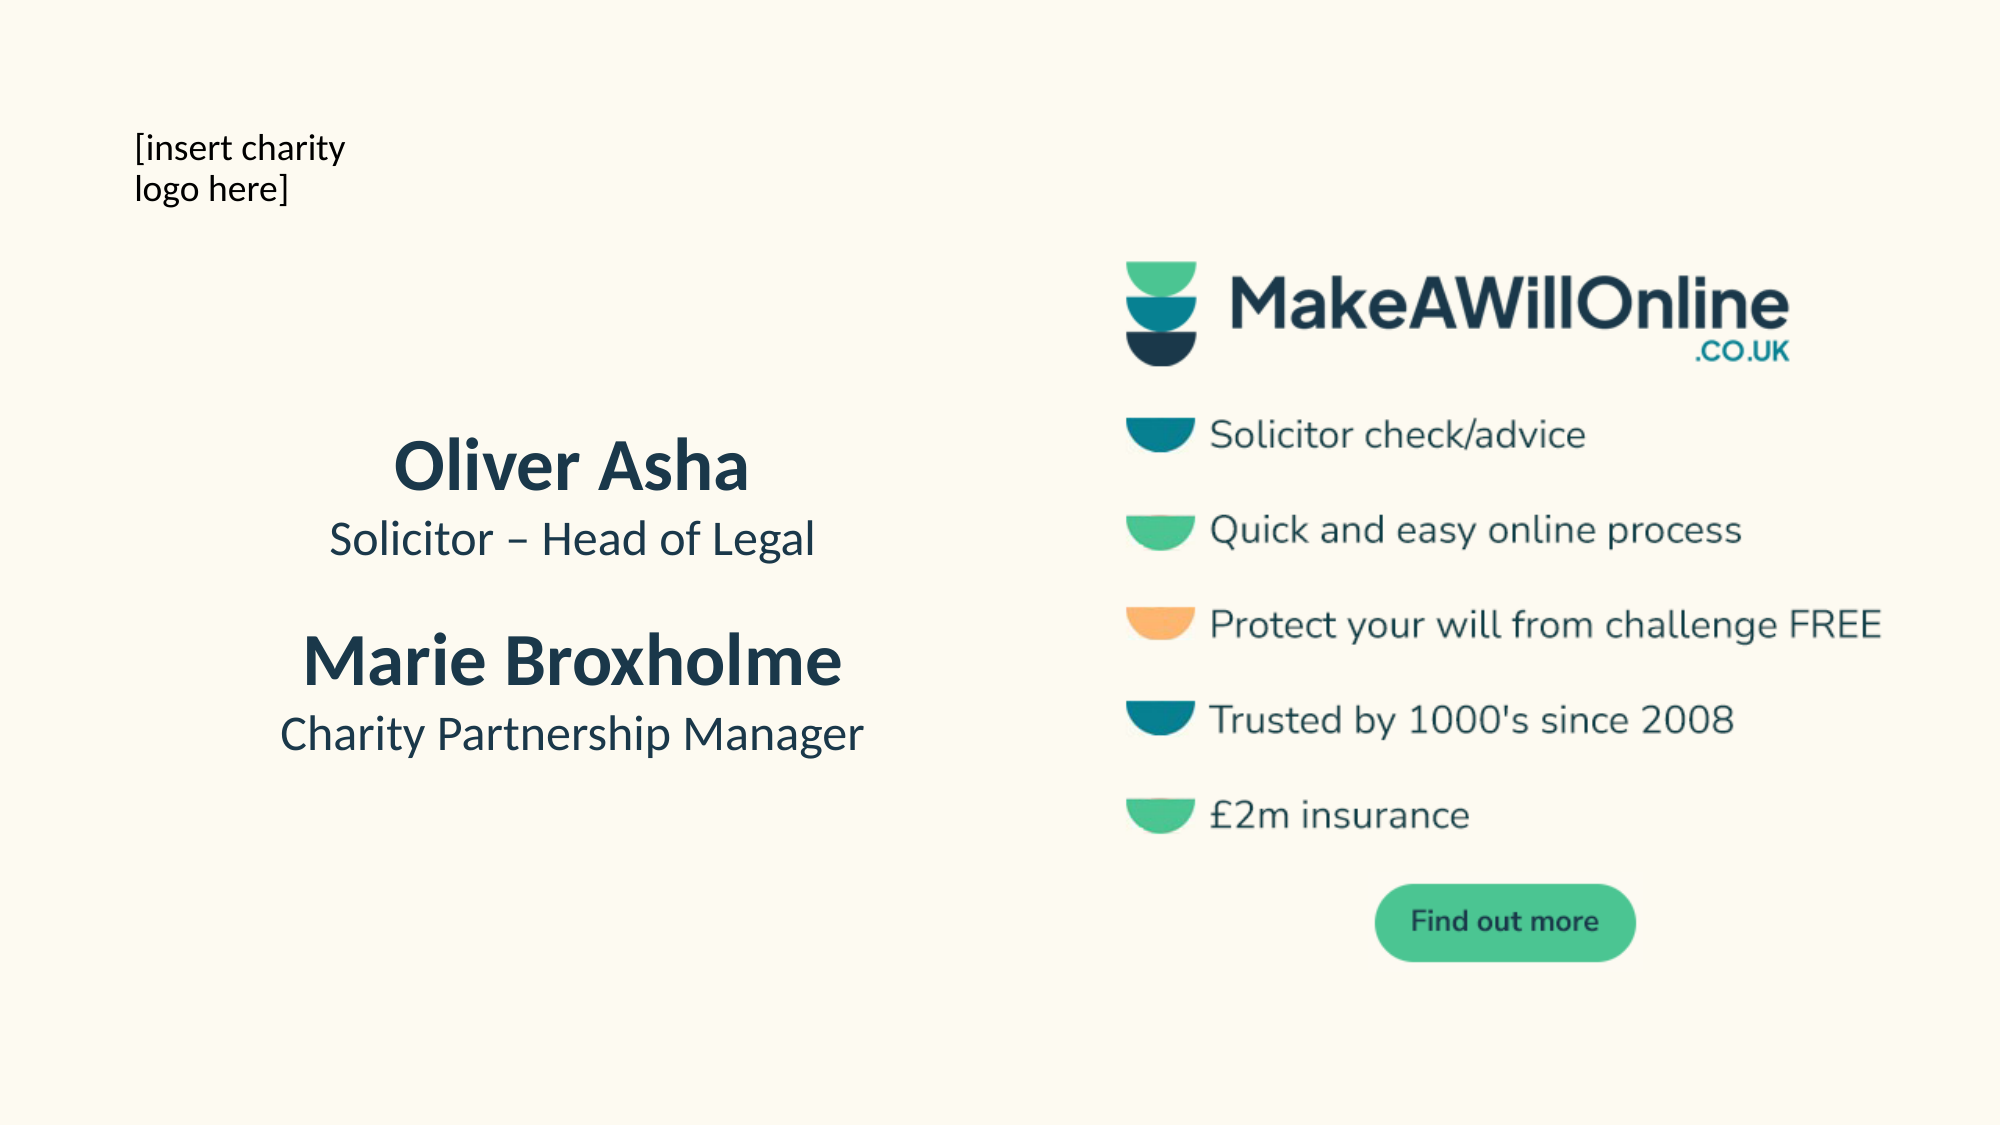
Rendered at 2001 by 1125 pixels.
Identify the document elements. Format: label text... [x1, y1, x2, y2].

text_box Oliver Asha Solicitor – Head of Legal Marie Broxholme Charity Partnership Manager [227, 408, 919, 813]
picture [1113, 232, 1896, 1014]
title [insert charity logo here] [119, 59, 400, 278]
